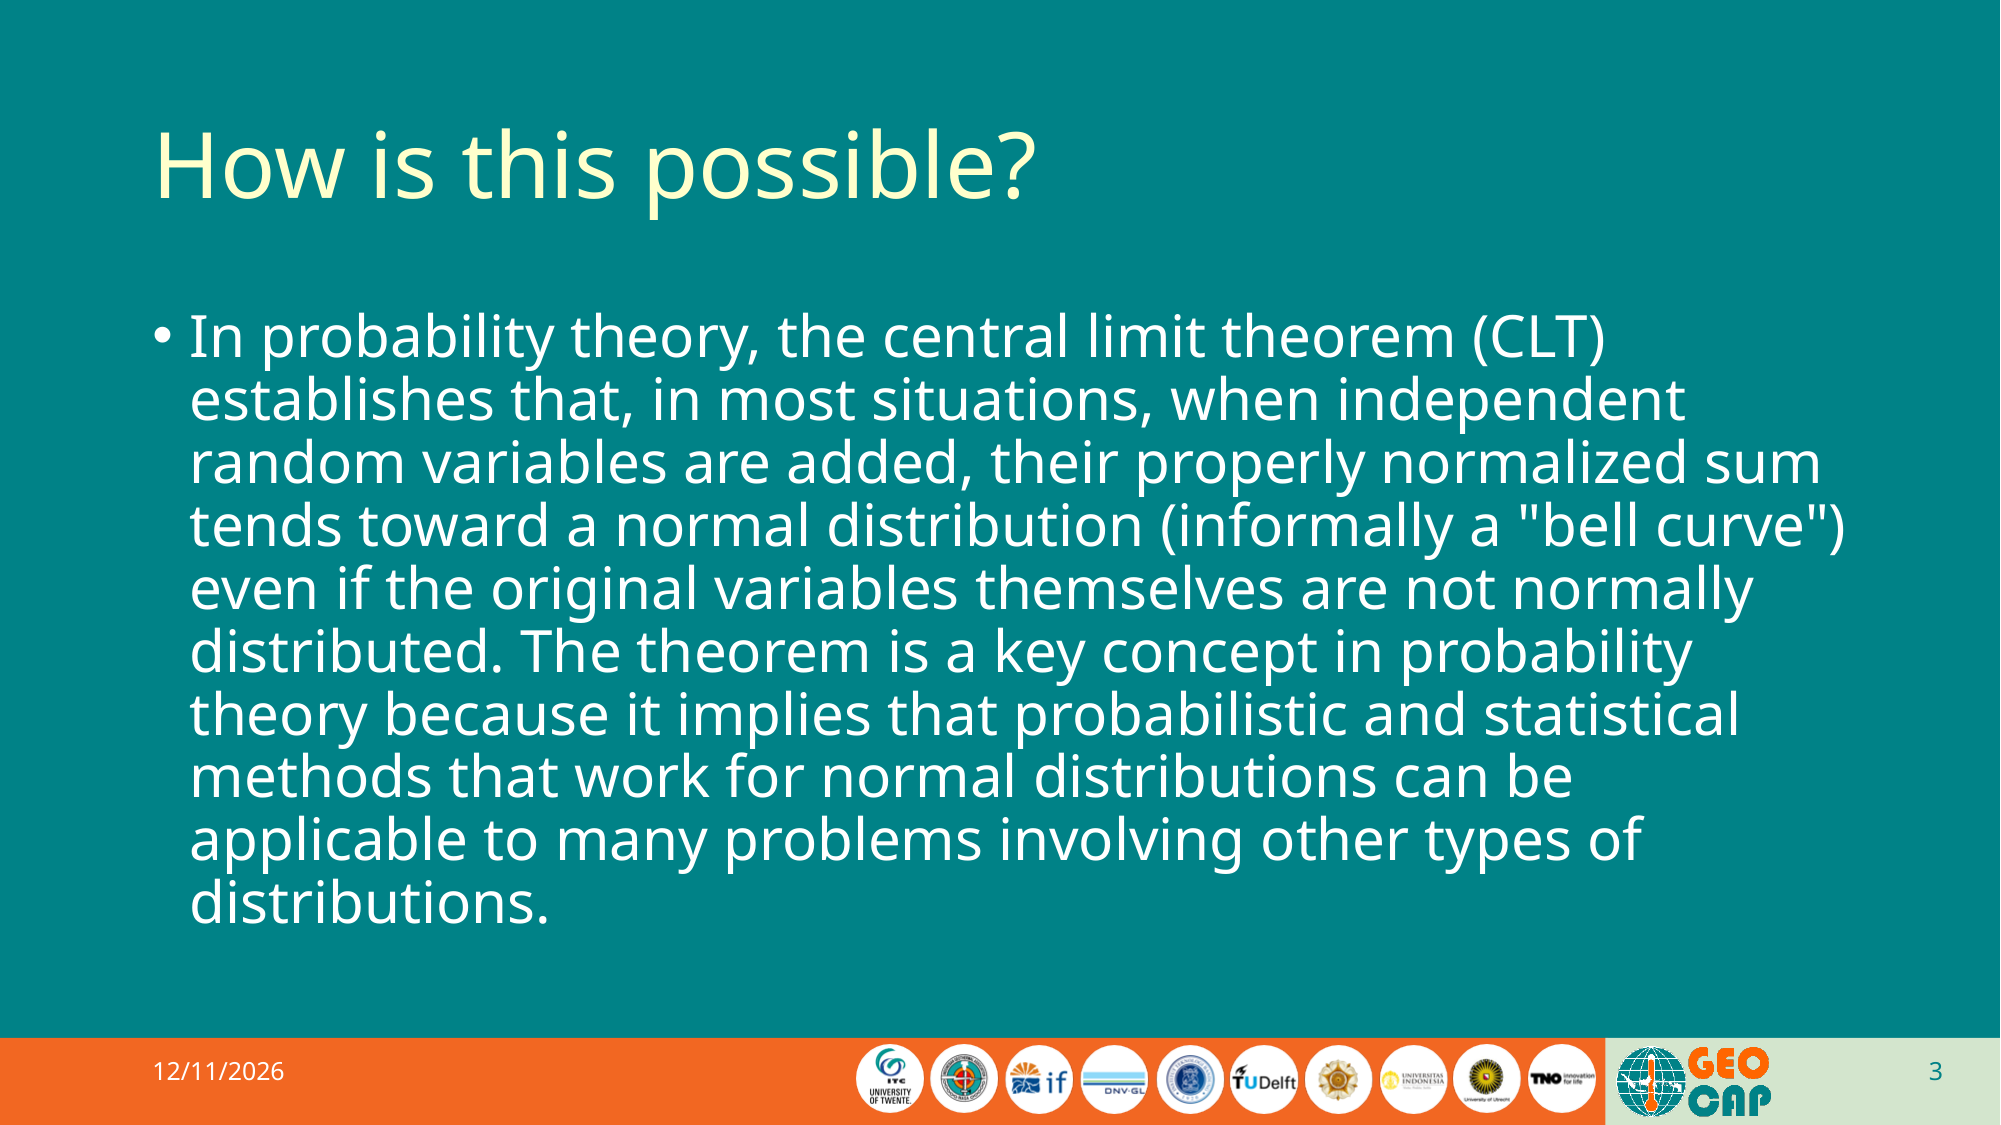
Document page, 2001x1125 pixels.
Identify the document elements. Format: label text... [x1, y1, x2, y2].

title How is this possible? [137, 59, 1863, 278]
picture [1616, 1046, 1771, 1117]
list In probability theory, the central limit theorem (CLT) establishes that, in most situations, when independent random variables are added, their properly normalized sum tends toward a normal distribution (informally a "bell curve") even if the original variables themselves are not normally distributed. The theorem is a key concept in probability theory because it implies that probabilistic and statistical methods that work for normal distributions can be applicable to many problems involving other types of distributions. [137, 299, 1863, 1014]
picture [856, 1044, 1596, 1114]
